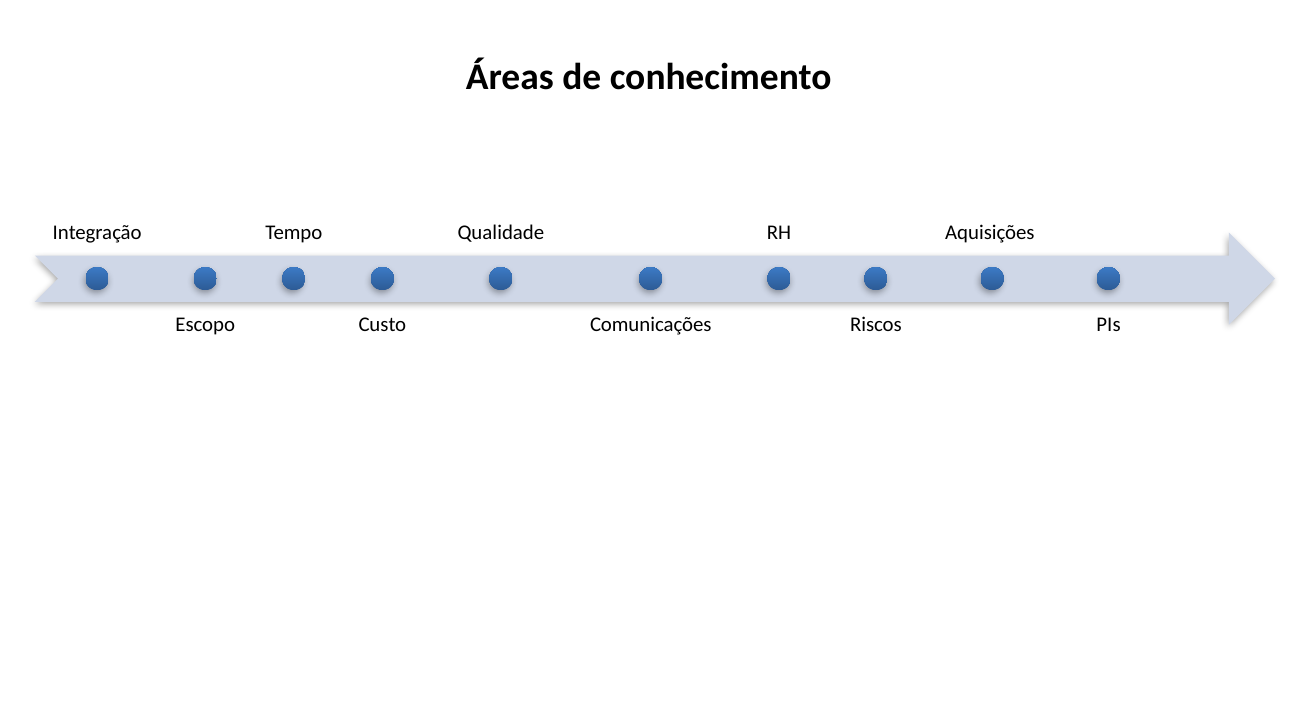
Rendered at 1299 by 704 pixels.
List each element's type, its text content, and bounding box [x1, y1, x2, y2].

text_box Áreas de conhecimento [0, 44, 1299, 106]
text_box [34, 162, 1276, 395]
